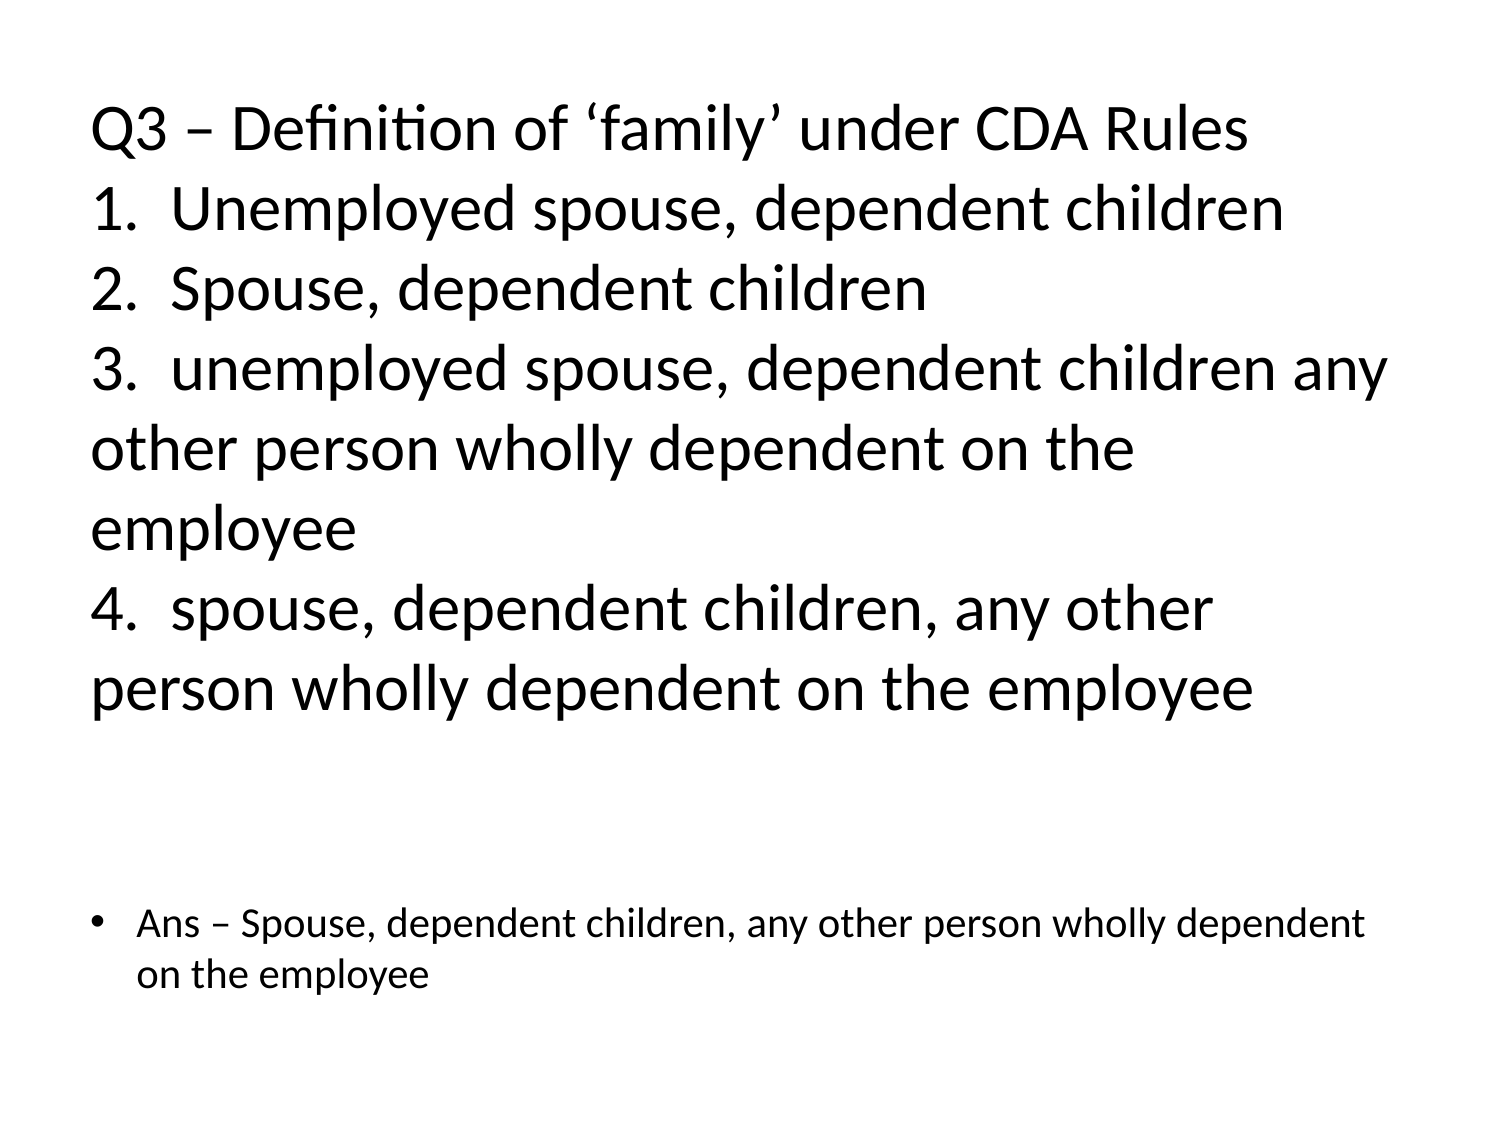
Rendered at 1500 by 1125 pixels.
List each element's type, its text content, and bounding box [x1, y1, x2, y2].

list Ans – Spouse, dependent children, any other person wholly dependent on the employee [75, 887, 1425, 1005]
title Q3 – Definition of ‘family’ under CDA Rules 1. Unemployed spouse, dependent children 2. Spouse, dependent children 3. unemployed spouse, dependent children any other person wholly dependent on the employee 4. spouse, dependent children, any other person wholly dependent on the employee [75, 45, 1425, 763]
